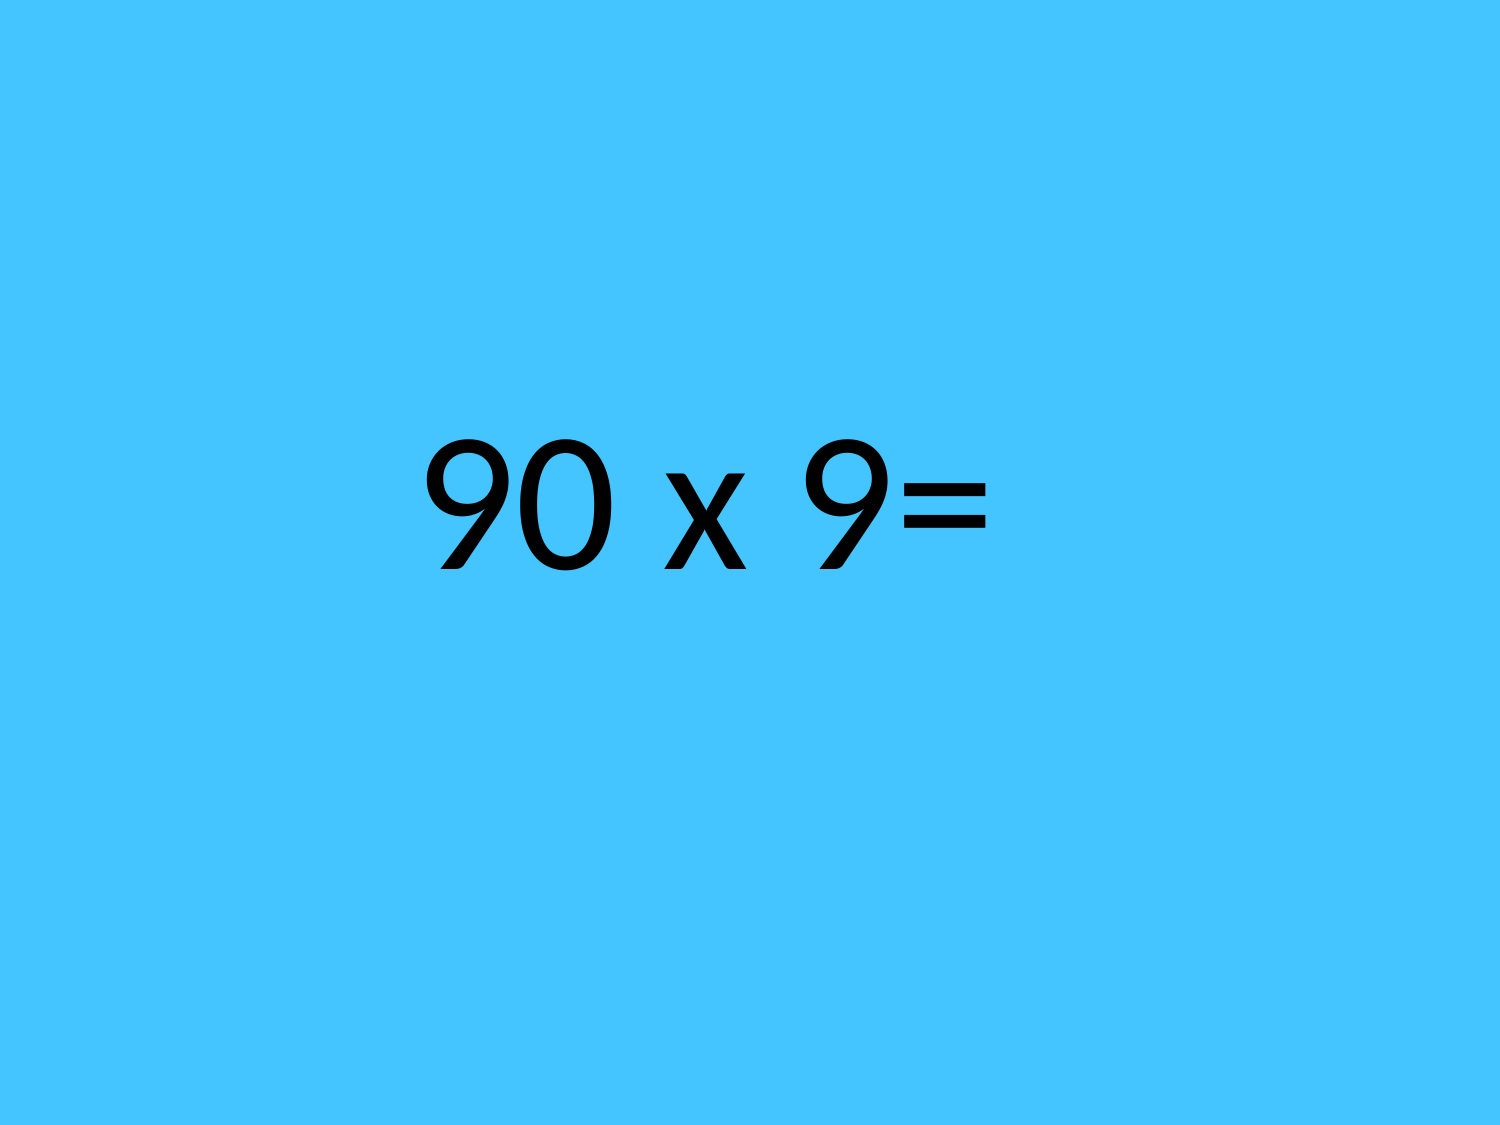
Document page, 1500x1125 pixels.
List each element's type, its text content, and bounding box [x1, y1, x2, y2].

text_box 90 x 9= [399, 362, 1063, 618]
